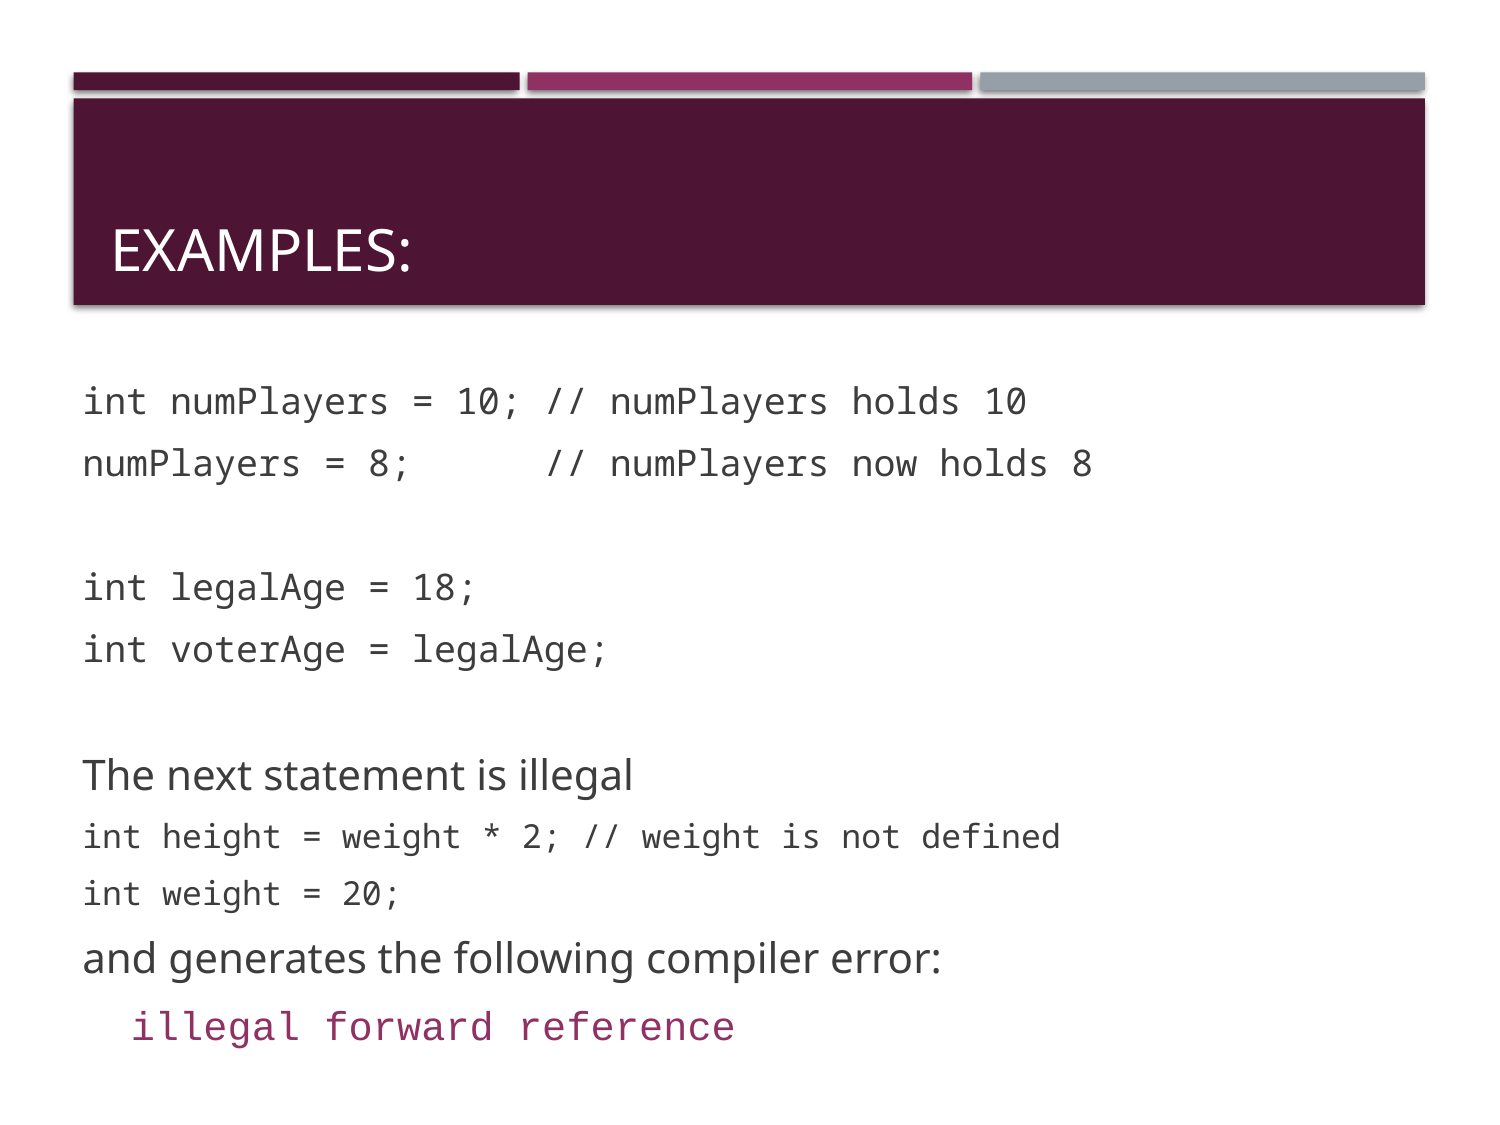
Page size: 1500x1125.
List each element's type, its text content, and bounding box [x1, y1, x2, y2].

title Examples: [95, 112, 1406, 291]
list int numPlayers = 10; // numPlayers holds 10 numPlayers = 8; // numPlayers now holds 8 int legalAge = 18; int voterAge = legalAge; The next statement is illegal int height = weight * 2; // weight is not defined int weight = 20; and generates the following compiler error: illegal forward reference [67, 308, 1434, 1059]
